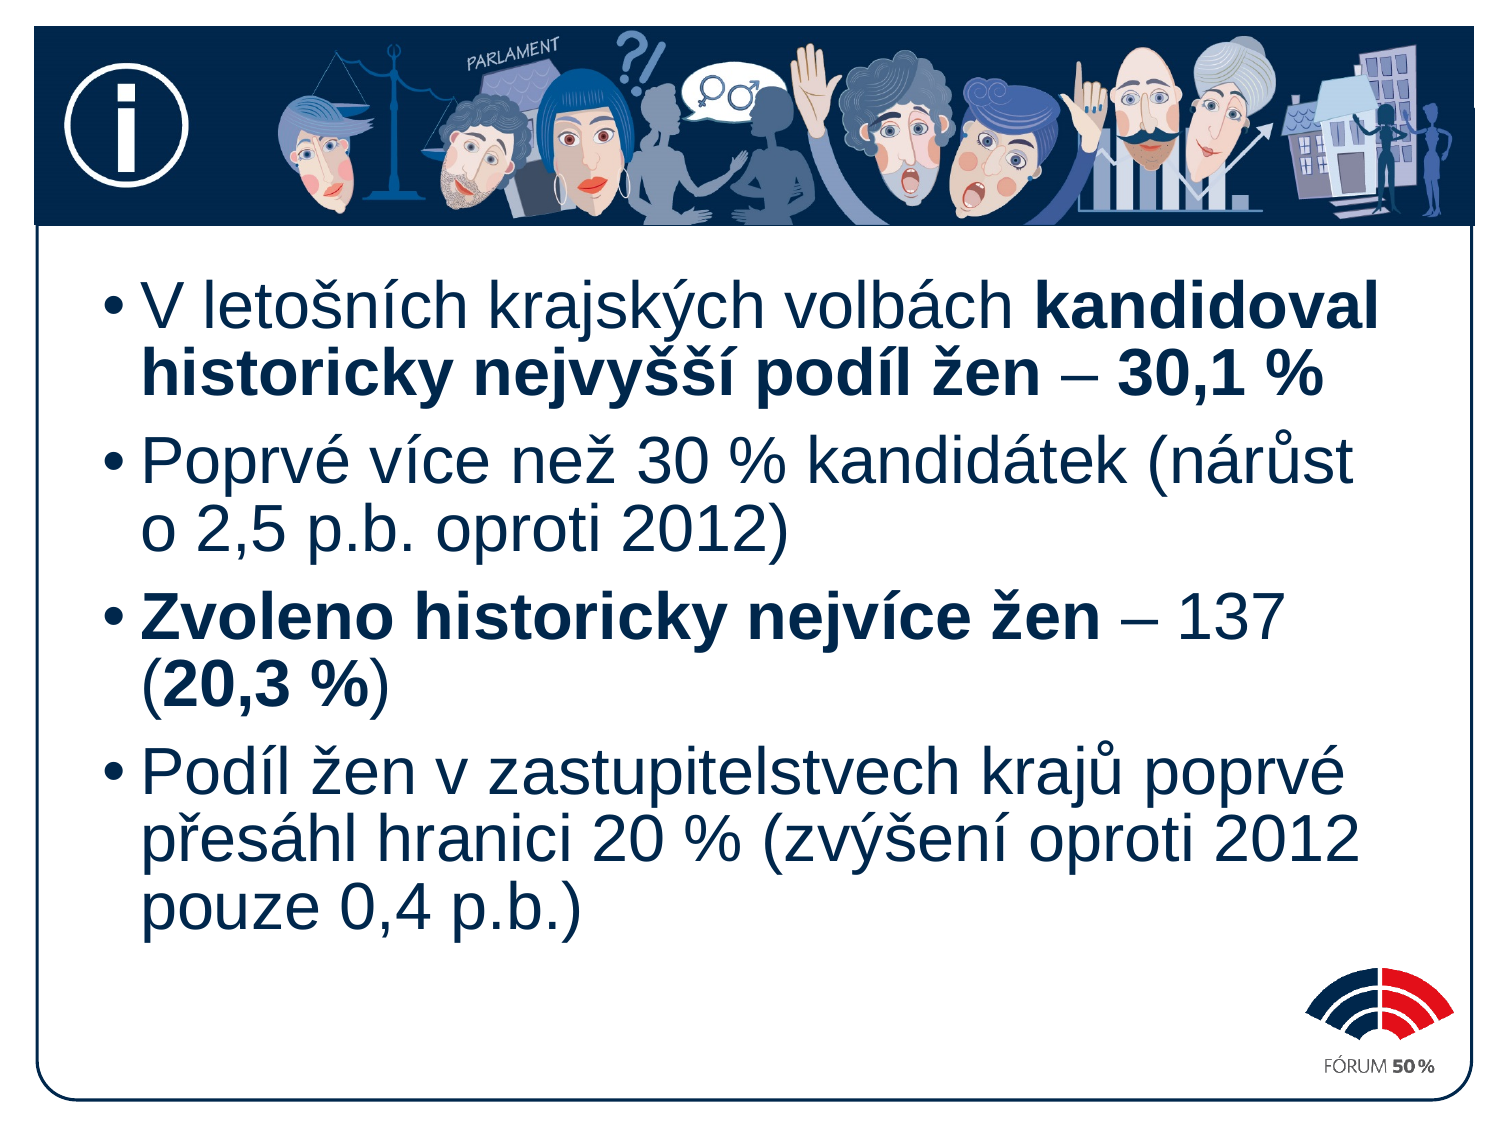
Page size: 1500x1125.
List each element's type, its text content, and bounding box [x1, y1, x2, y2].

list V letošních krajských volbách kandidoval historicky nejvyšší podíl žen – 30,1 % Poprvé více než 30 % kandidátek (nárůst o 2,5 p.b. oproti 2012) Zvoleno historicky nejvíce žen – 137 (20,3 %) Podíl žen v zastupitelstvech krajů poprvé přesáhl hranici 20 % (zvýšení oproti 2012 pouze 0,4 p.b.) [87, 267, 1422, 1033]
picture [1305, 968, 1454, 1073]
picture [34, 26, 1475, 226]
